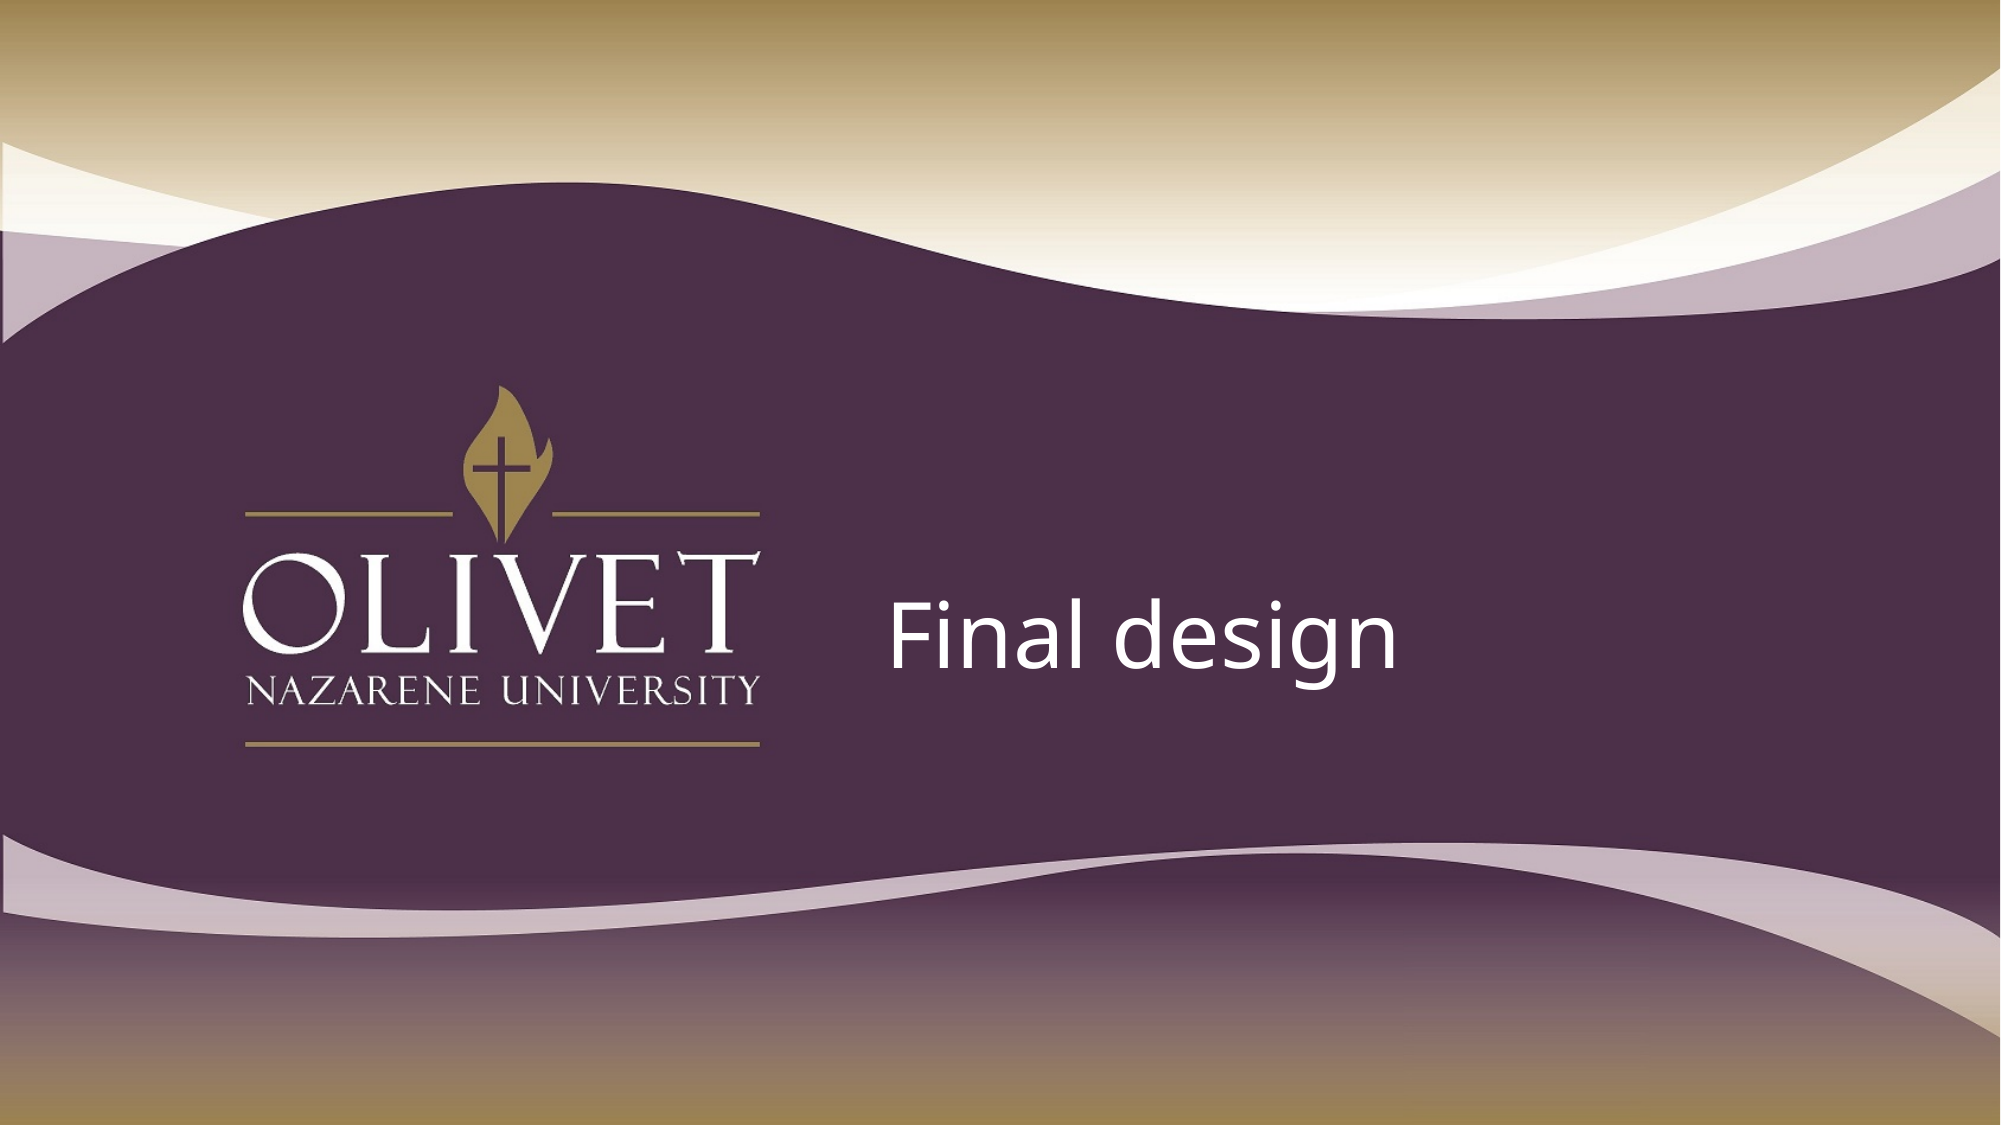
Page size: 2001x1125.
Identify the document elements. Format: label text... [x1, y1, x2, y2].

picture [0, 0, 2001, 1125]
title Final design [870, 339, 1862, 696]
